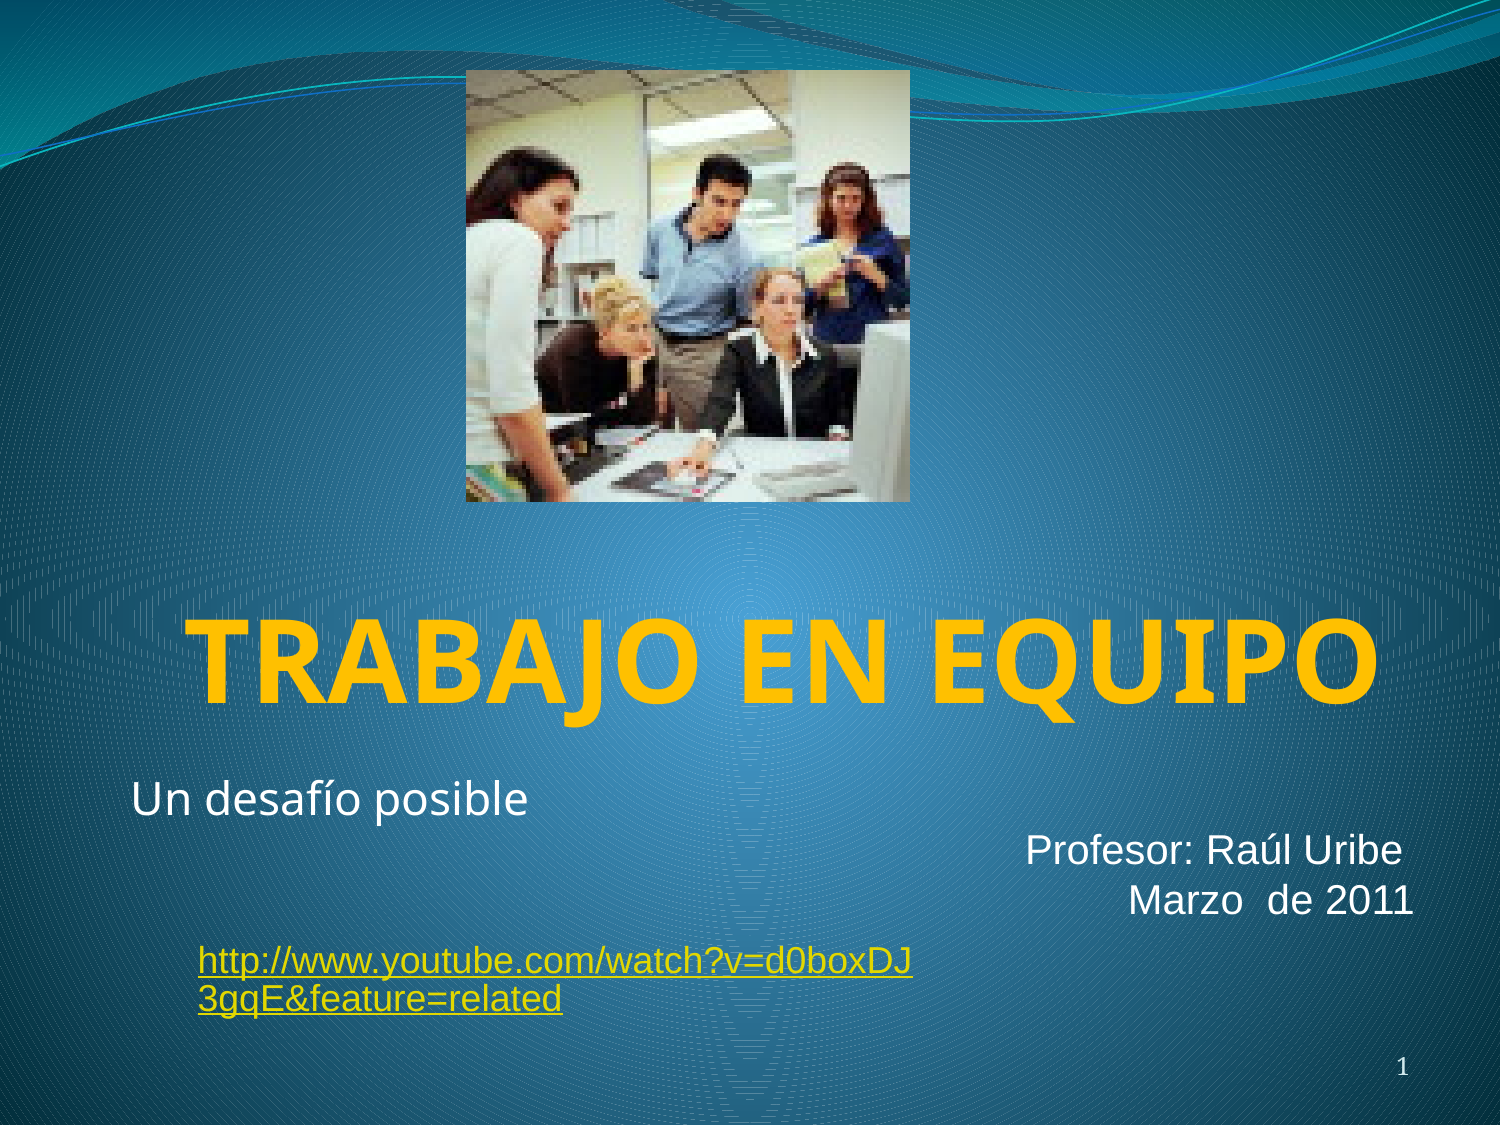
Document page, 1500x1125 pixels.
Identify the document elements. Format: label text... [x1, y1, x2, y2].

picture [466, 70, 911, 503]
subtitle Un desafío posible [93, 761, 540, 844]
text_box Profesor: Raúl Uribe Marzo de 2011 [585, 815, 1430, 981]
text_box http://www.youtube.com/watch?v=d0boxDJ3gqE&feature=related [182, 928, 933, 989]
slide_number 1 [1299, 1042, 1425, 1103]
title TRABAJO EN EQUIPO [112, 550, 1388, 727]
